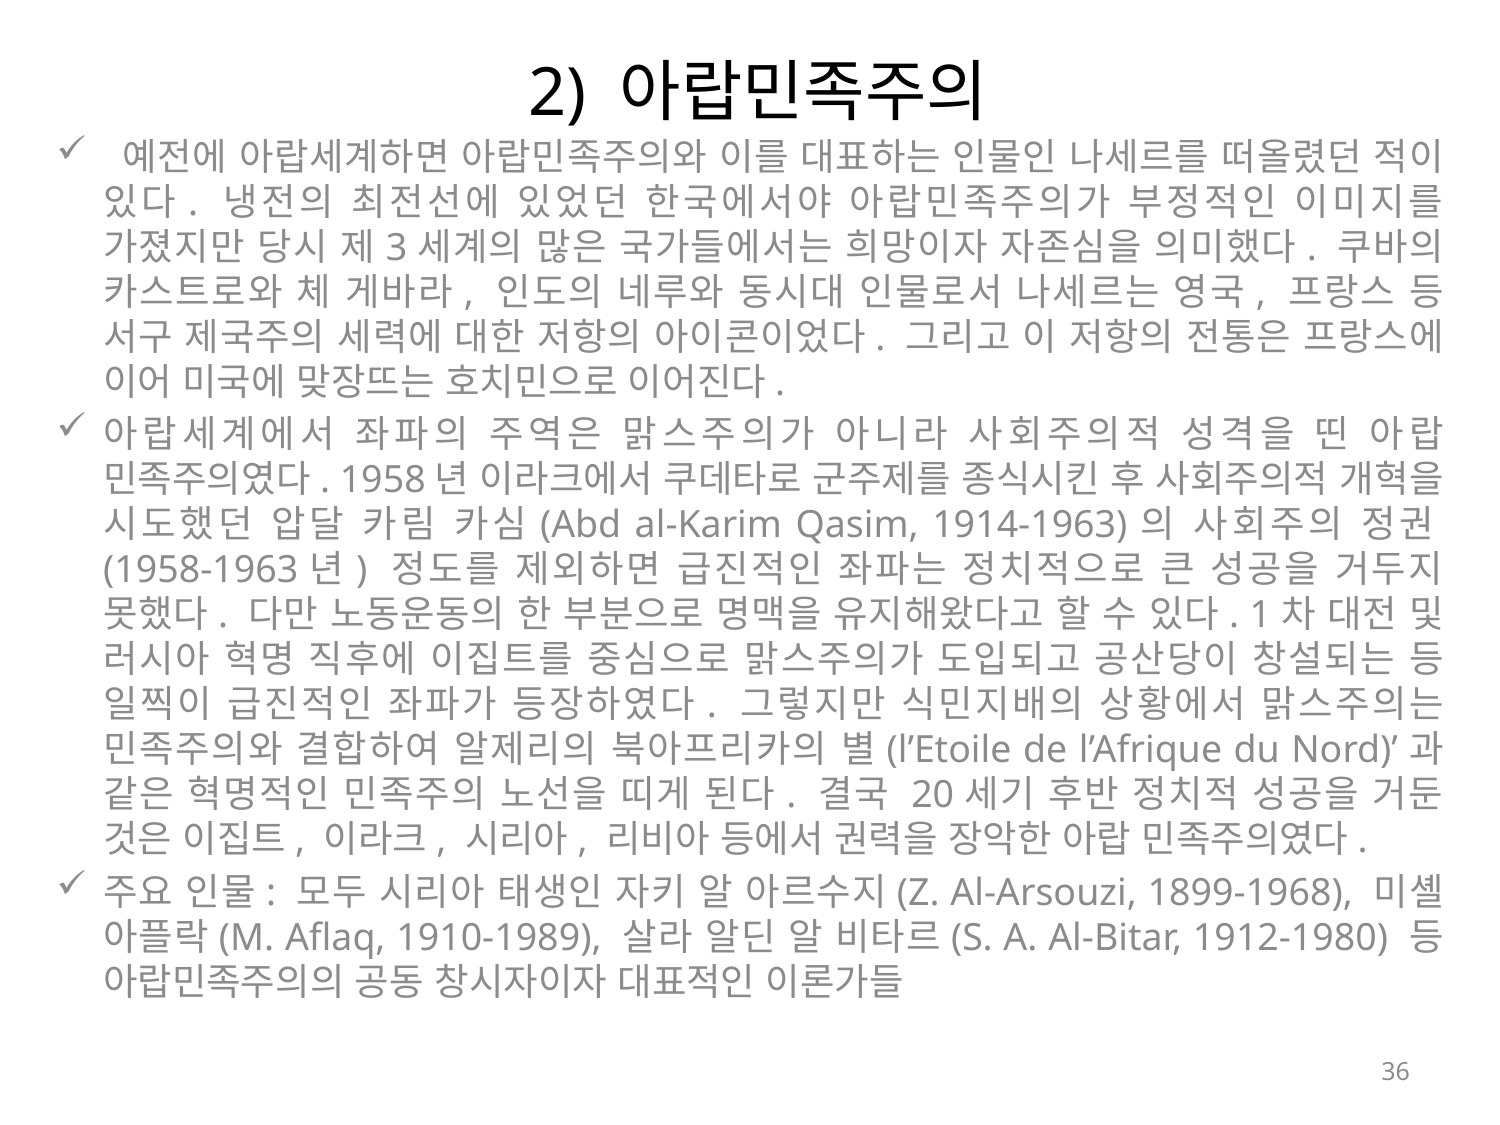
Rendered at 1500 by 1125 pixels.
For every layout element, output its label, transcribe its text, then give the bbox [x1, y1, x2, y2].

subtitle 예전에 아랍세계하면 아랍민족주의와 이를 대표하는 인물인 나세르를 떠올렸던 적이 있다. 냉전의 최전선에 있었던 한국에서야 아랍민족주의가 부정적인 이미지를 가졌지만 당시 제3세계의 많은 국가들에서는 희망이자 자존심을 의미했다. 쿠바의 카스트로와 체 게바라, 인도의 네루와 동시대 인물로서 나세르는 영국, 프랑스 등 서구 제국주의 세력에 대한 저항의 아이콘이었다. 그리고 이 저항의 전통은 프랑스에 이어 미국에 맞장뜨는 호치민으로 이어진다. 아랍세계에서 좌파의 주역은 맑스주의가 아니라 사회주의적 성격을 띤 아랍 민족주의였다. 1958년 이라크에서 쿠데타로 군주제를 종식시킨 후 사회주의적 개혁을 시도했던 압달 카림 카심(Abd al-Karim Qasim, 1914-1963)의 사회주의 정권(1958-1963년) 정도를 제외하면 급진적인 좌파는 정치적으로 큰 성공을 거두지 못했다. 다만 노동운동의 한 부분으로 명맥을 유지해왔다고 할 수 있다. 1차 대전 및 러시아 혁명 직후에 이집트를 중심으로 맑스주의가 도입되고 공산당이 창설되는 등 일찍이 급진적인 좌파가 등장하였다. 그렇지만 식민지배의 상황에서 맑스주의는 민족주의와 결합하여 알제리의 북아프리카의 별(l’Etoile de l’Afrique du Nord)’과 같은 혁명적인 민족주의 노선을 띠게 된다. 결국 20세기 후반 정치적 성공을 거둔 것은 이집트, 이라크, 시리아, 리비아 등에서 권력을 장악한 아랍 민족주의였다. 주요 인물: 모두 시리아 태생인 자키 알 아르수지(Z. Al-Arsouzi, 1899-1968), 미셸 아플락(M. Aflaq, 1910-1989), 살라 알딘 알 비타르(S. A. Al-Bitar, 1912-1980) 등 아랍민족주의의 공동 창시자이자 대표적인 이론가들 [41, 125, 1459, 1000]
title 2) 아랍민족주의 [112, 78, 1388, 125]
slide_number 36 [1074, 1042, 1425, 1103]
